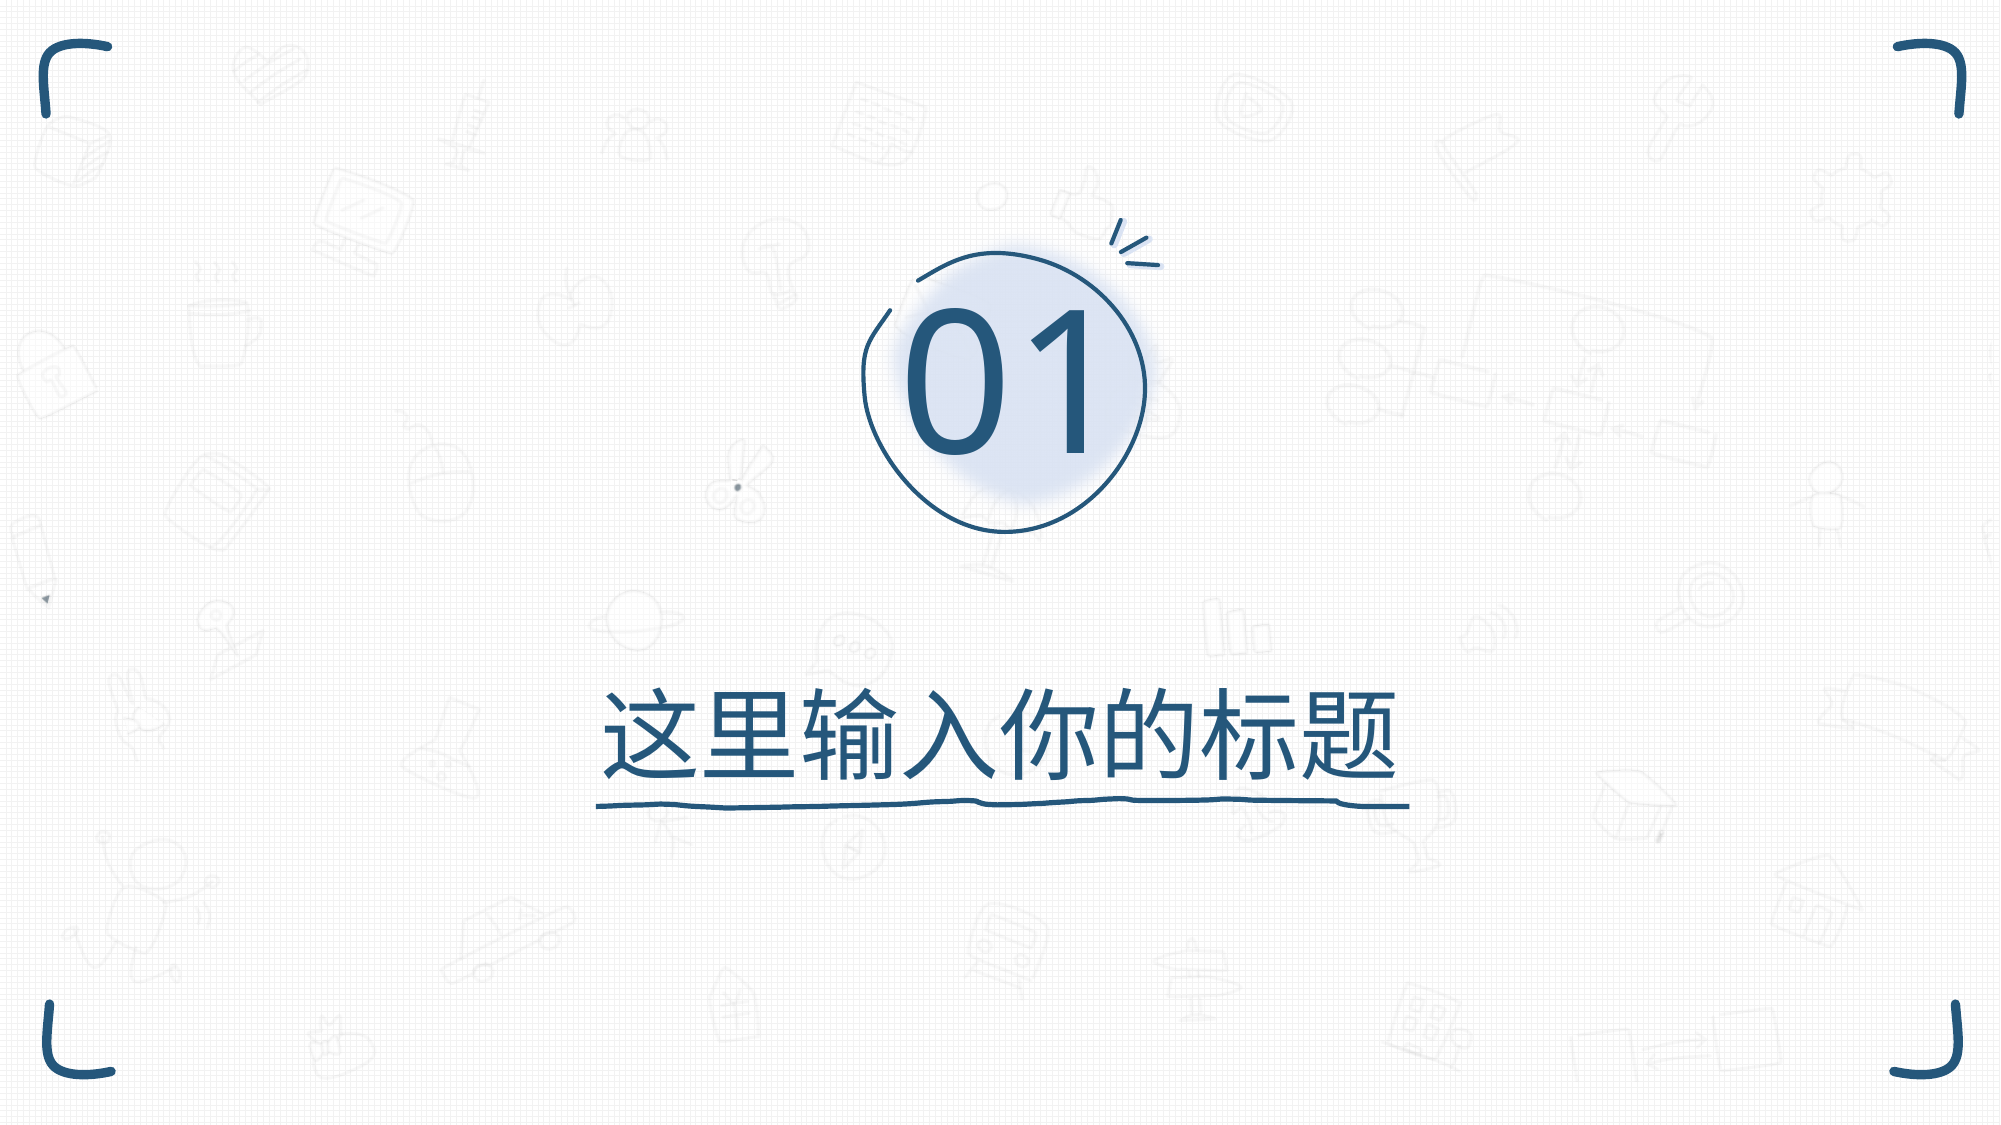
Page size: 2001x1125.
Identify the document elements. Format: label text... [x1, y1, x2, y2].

list 这里输入你的标题 [554, 678, 1446, 936]
